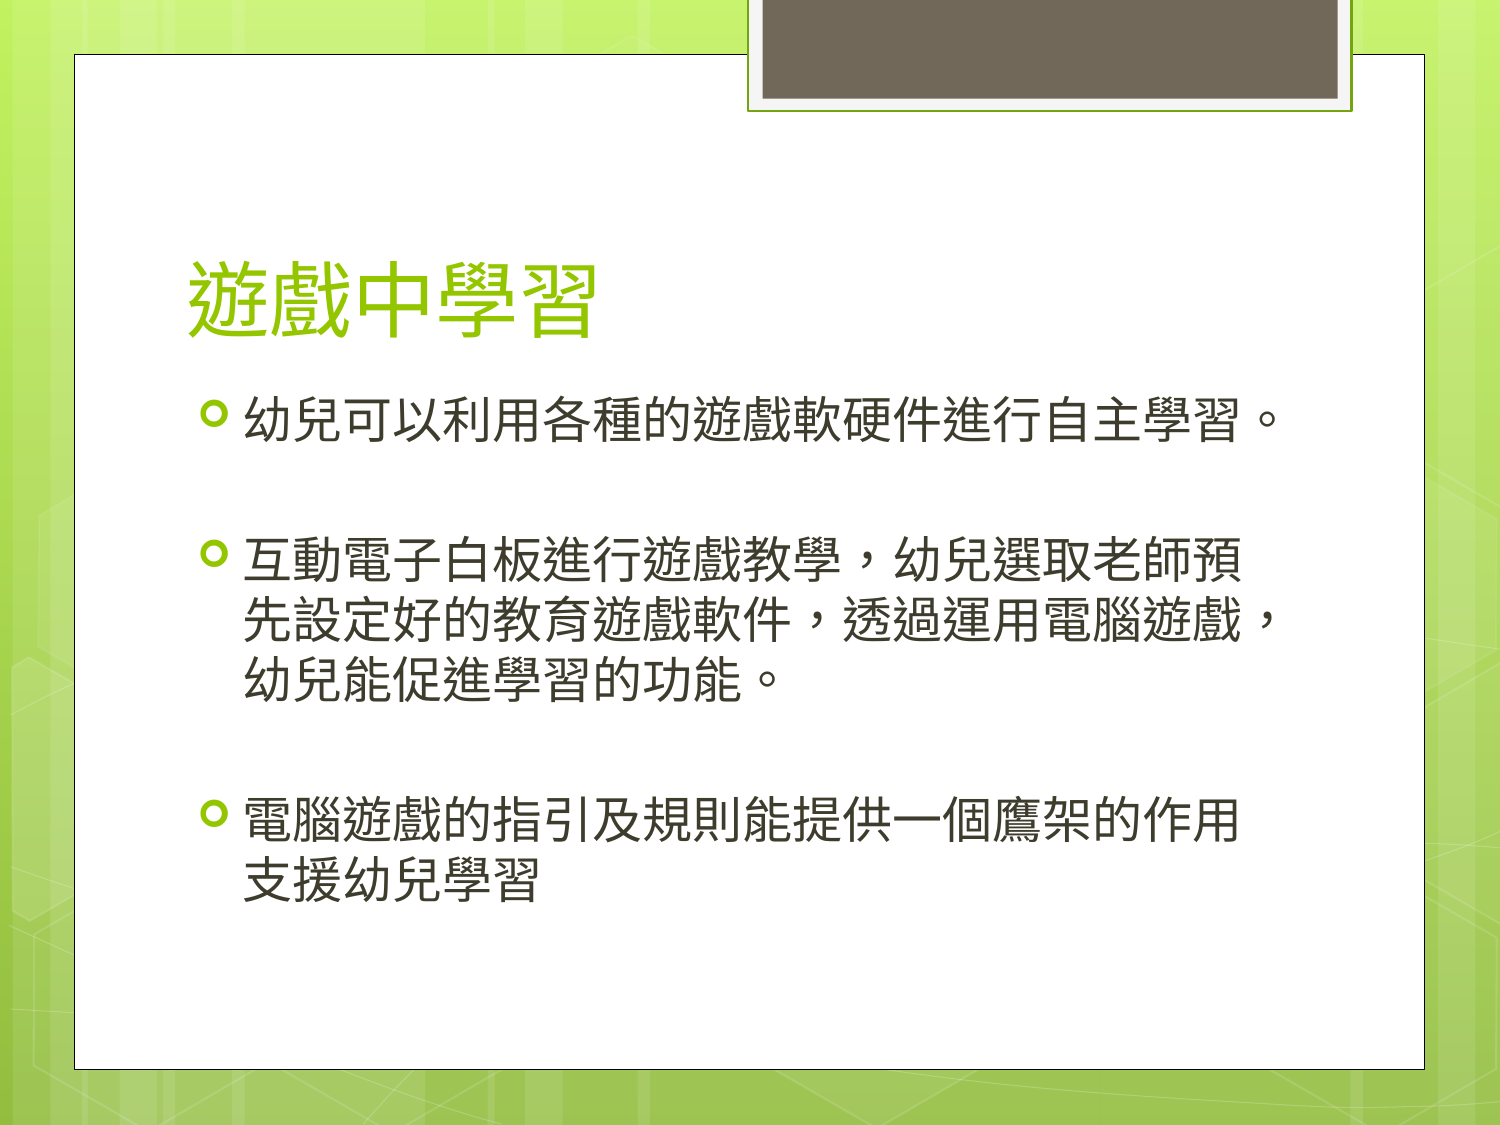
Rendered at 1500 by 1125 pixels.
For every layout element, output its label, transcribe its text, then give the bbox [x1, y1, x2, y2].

title 遊戲中學習 [171, 168, 1324, 357]
list 幼兒可以利用各種的遊戲軟硬件進行自主學習。 互動電子白板進行遊戲教學，幼兒選取老師預先設定好的教育遊戲軟件，透過運用電腦遊戲，幼兒能促進學習的功能。 電腦遊戲的指引及規則能提供一個鷹架的作用支援幼兒學習 [171, 381, 1283, 957]
